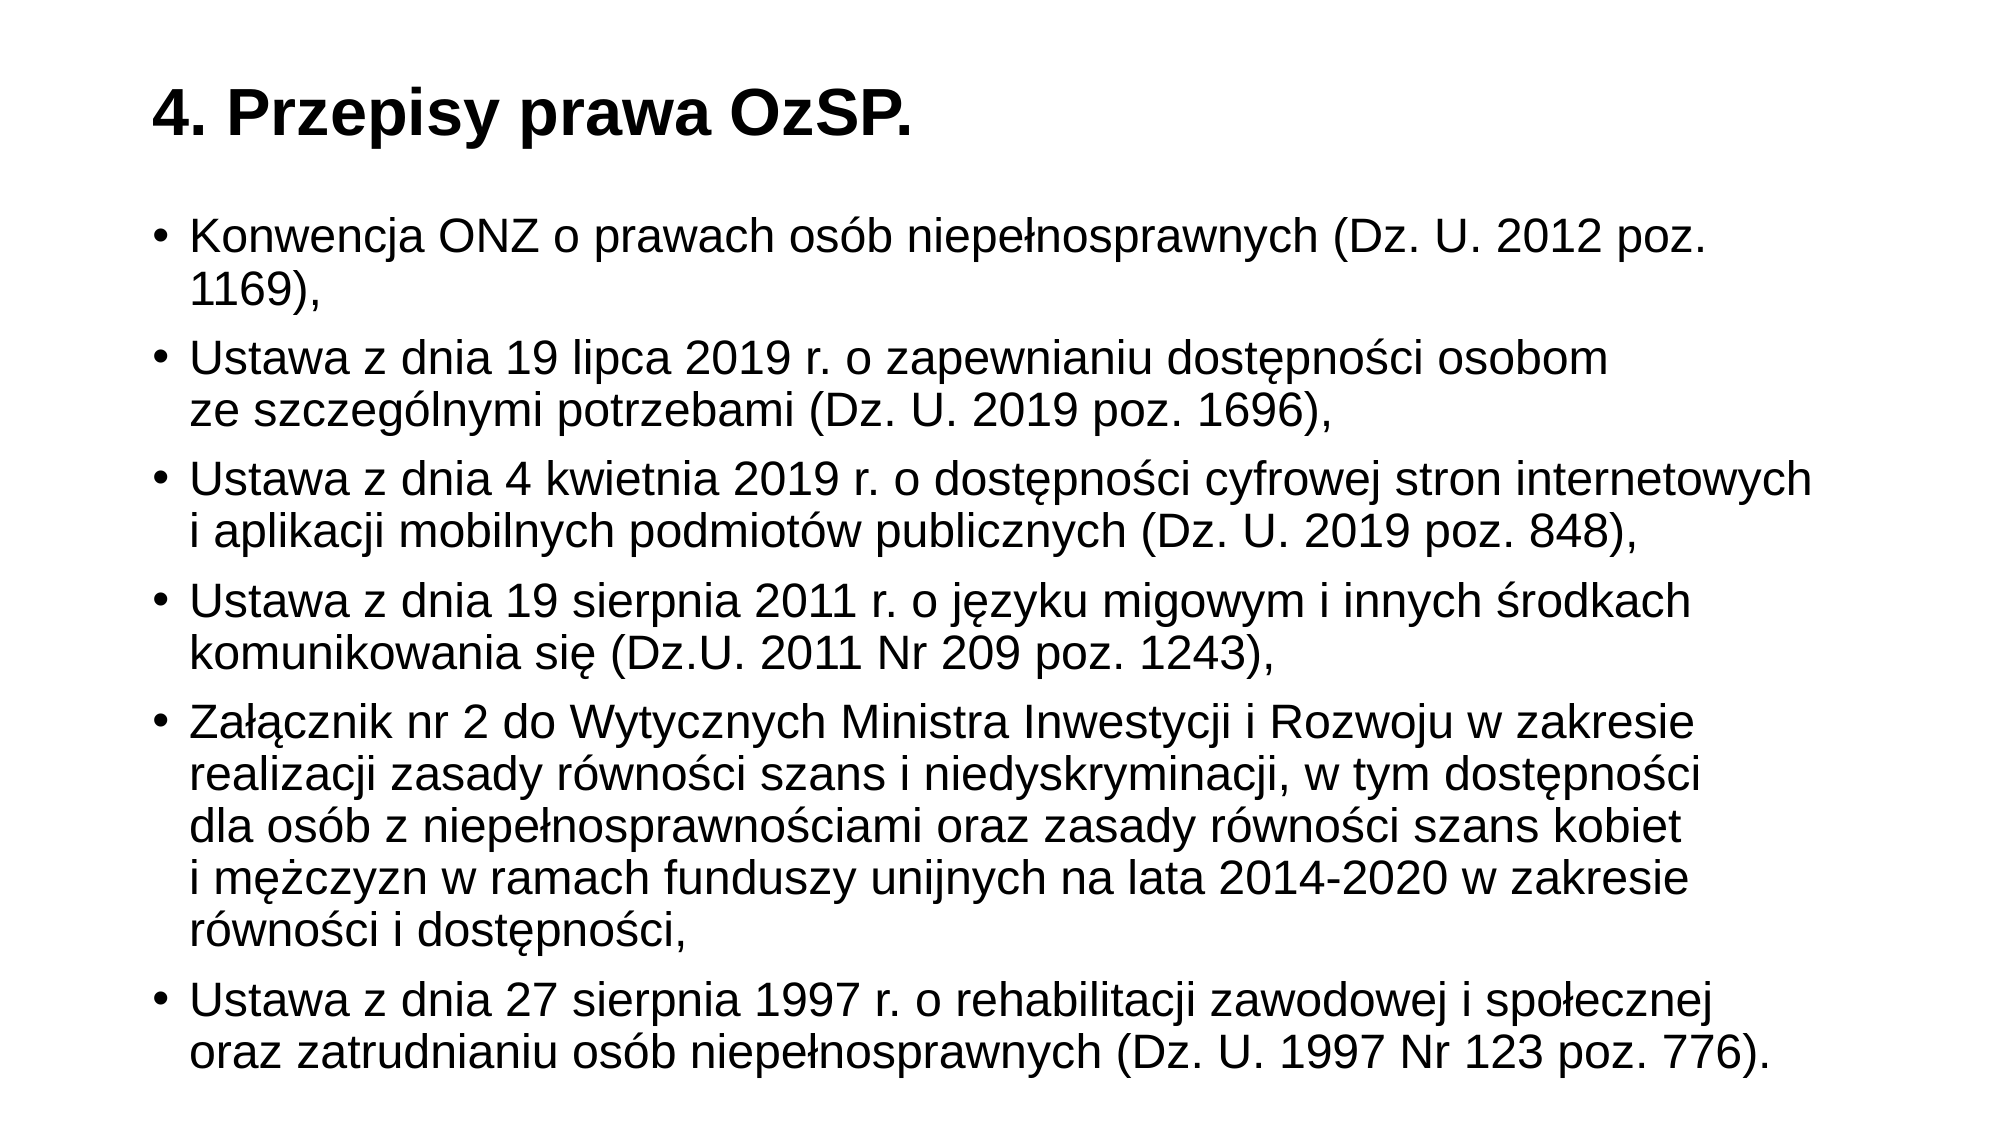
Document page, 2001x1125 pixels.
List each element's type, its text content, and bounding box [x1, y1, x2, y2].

list Konwencja ONZ o prawach osób niepełnosprawnych (Dz. U. 2012 poz. 1169), Ustawa z dnia 19 lipca 2019 r. o zapewnianiu dostępności osobom ze szczególnymi potrzebami (Dz. U. 2019 poz. 1696), Ustawa z dnia 4 kwietnia 2019 r. o dostępności cyfrowej stron internetowych i aplikacji mobilnych podmiotów publicznych (Dz. U. 2019 poz. 848), Ustawa z dnia 19 sierpnia 2011 r. o języku migowym i innych środkach komunikowania się (Dz.U. 2011 Nr 209 poz. 1243), Załącznik nr 2 do Wytycznych Ministra Inwestycji i Rozwoju w zakresie realizacji zasady równości szans i niedyskryminacji, w tym dostępności dla osób z niepełnosprawnościami oraz zasady równości szans kobiet i mężczyzn w ramach funduszy unijnych na lata 2014-2020 w zakresie równości i dostępności, Ustawa z dnia 27 sierpnia 1997 r. o rehabilitacji zawodowej i społecznej oraz zatrudnianiu osób niepełnosprawnych (Dz. U. 1997 Nr 123 poz. 776). [137, 203, 1863, 1091]
title 4. Przepisy prawa OzSP. [137, 59, 1863, 203]
